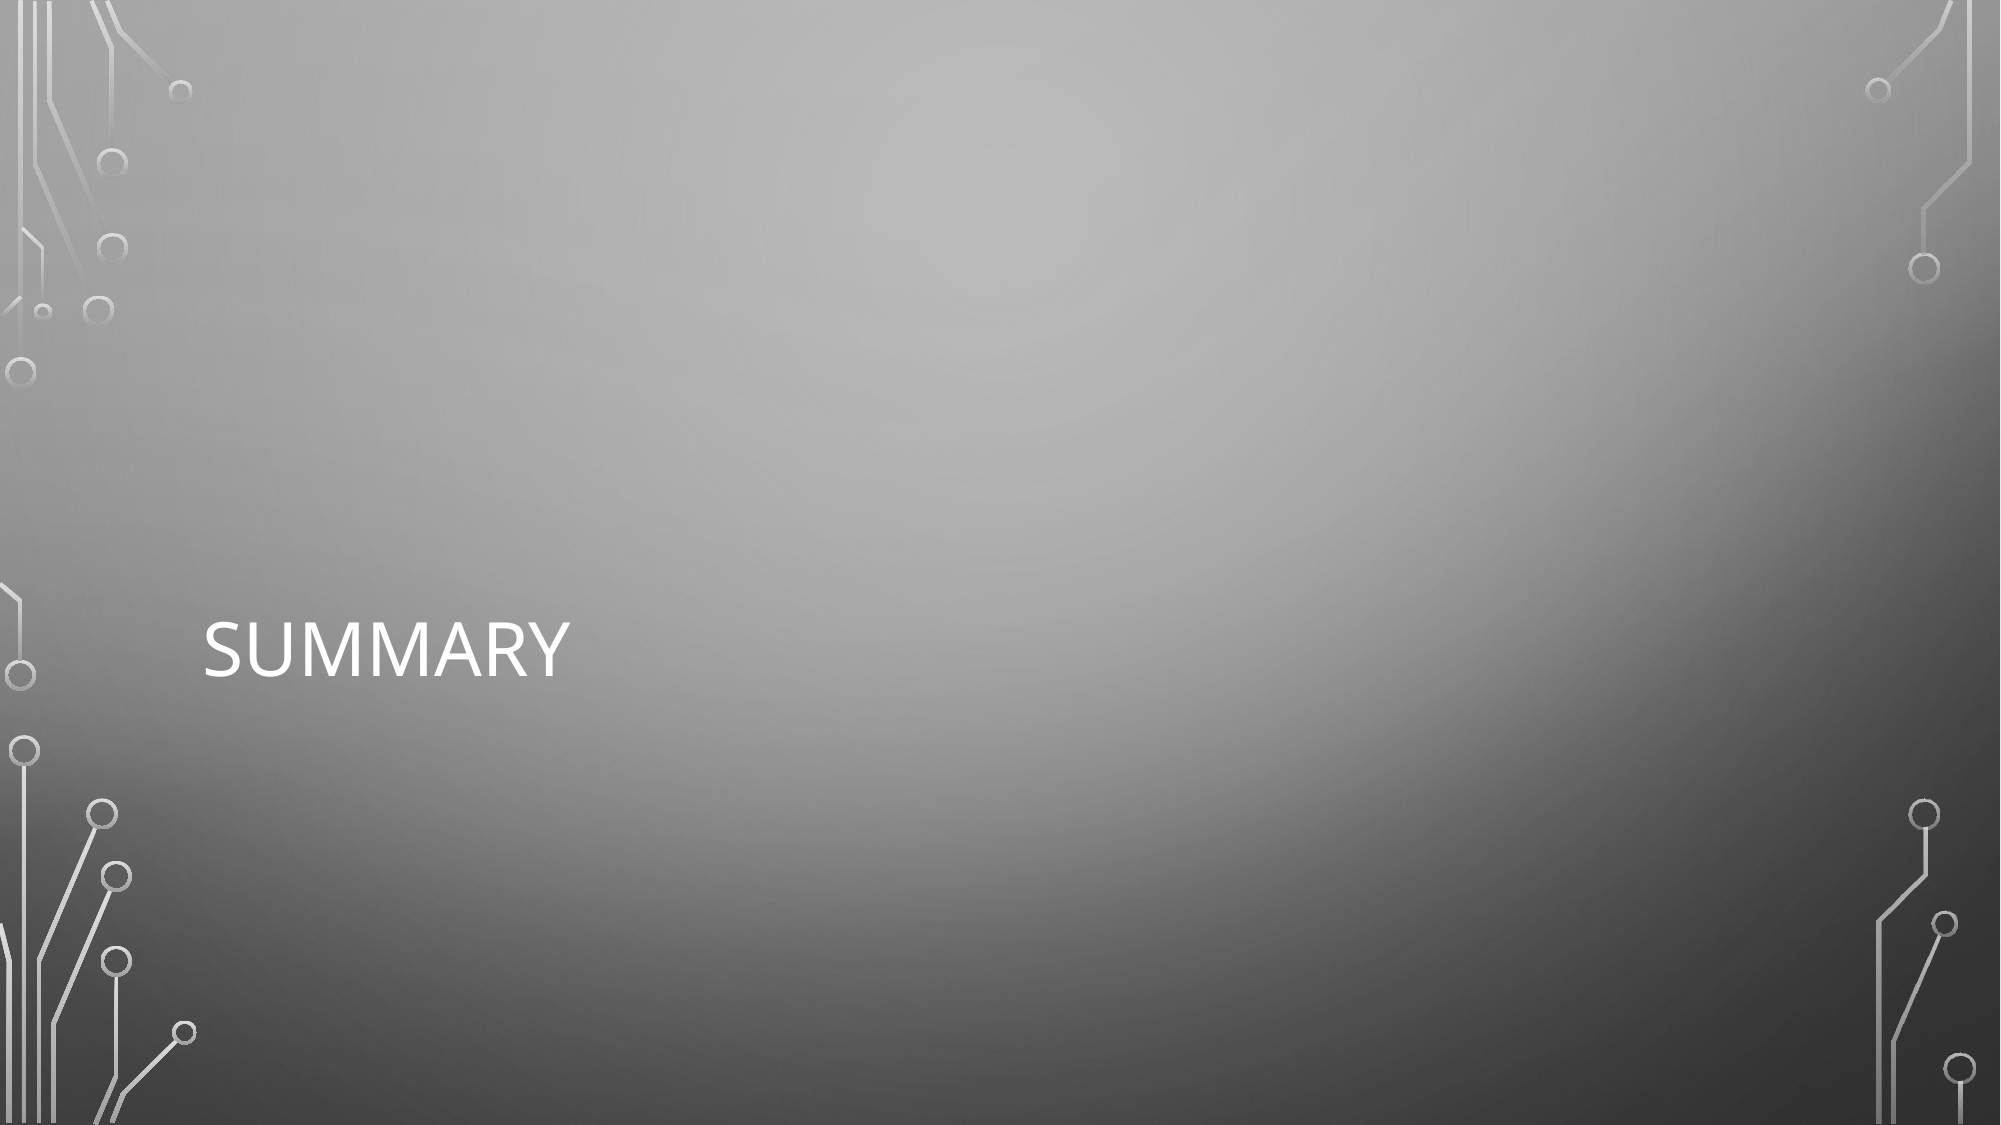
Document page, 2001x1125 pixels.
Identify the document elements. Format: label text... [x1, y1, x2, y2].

title Summary [187, 232, 1813, 701]
